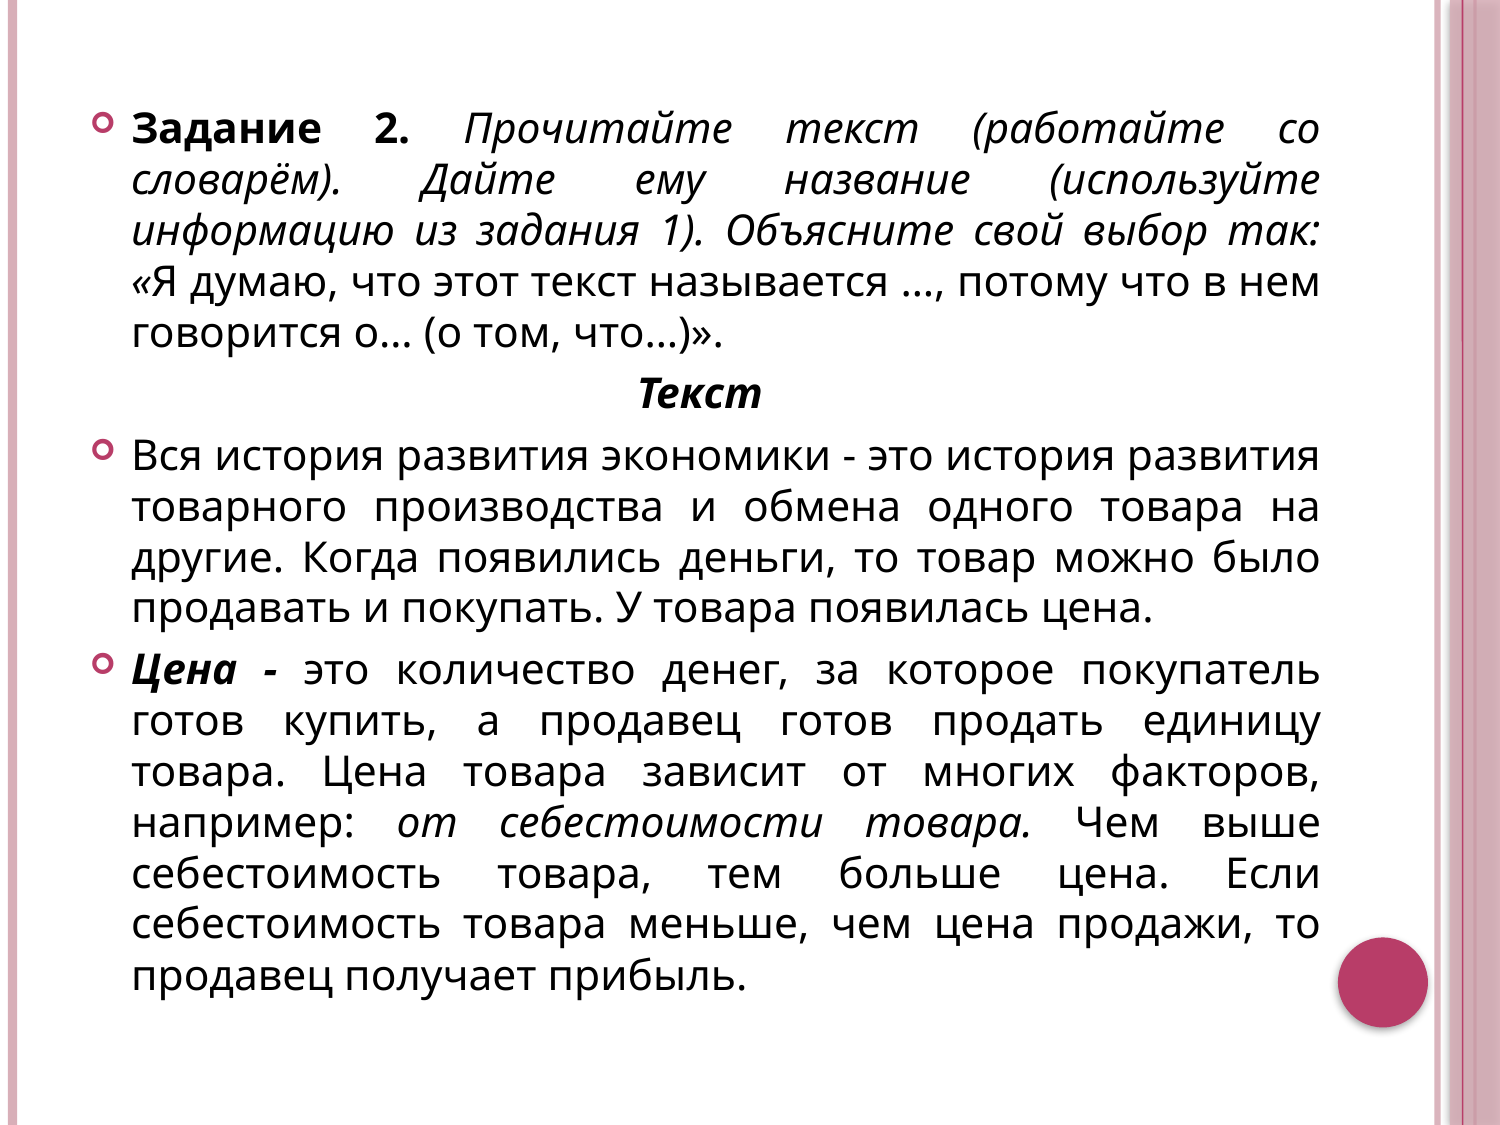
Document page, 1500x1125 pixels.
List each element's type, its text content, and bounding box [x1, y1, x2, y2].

list Задание 2. Прочитайте текст (работайте со словарём). Дайте ему название (используйте информацию из задания 1). Объясните свой выбор так: «Я думаю, что этот текст называется …, потому что в нем говорится о… (о том, что…)». Текст Вся история развития экономики - это история развития товарного производства и обмена одного товара на другие. Когда появились деньги, то товар можно было продавать и покупать. У товара появилась цена. Цена - это количество денег, за которое покупатель готов купить, а продавец готов продать единицу товара. Цена товара зависит от многих факторов, например: от себестоимости товара. Чем выше себестоимость товара, тем больше цена. Если себестоимость товара меньше, чем цена продажи, то продавец получает прибыль. [75, 93, 1336, 1062]
